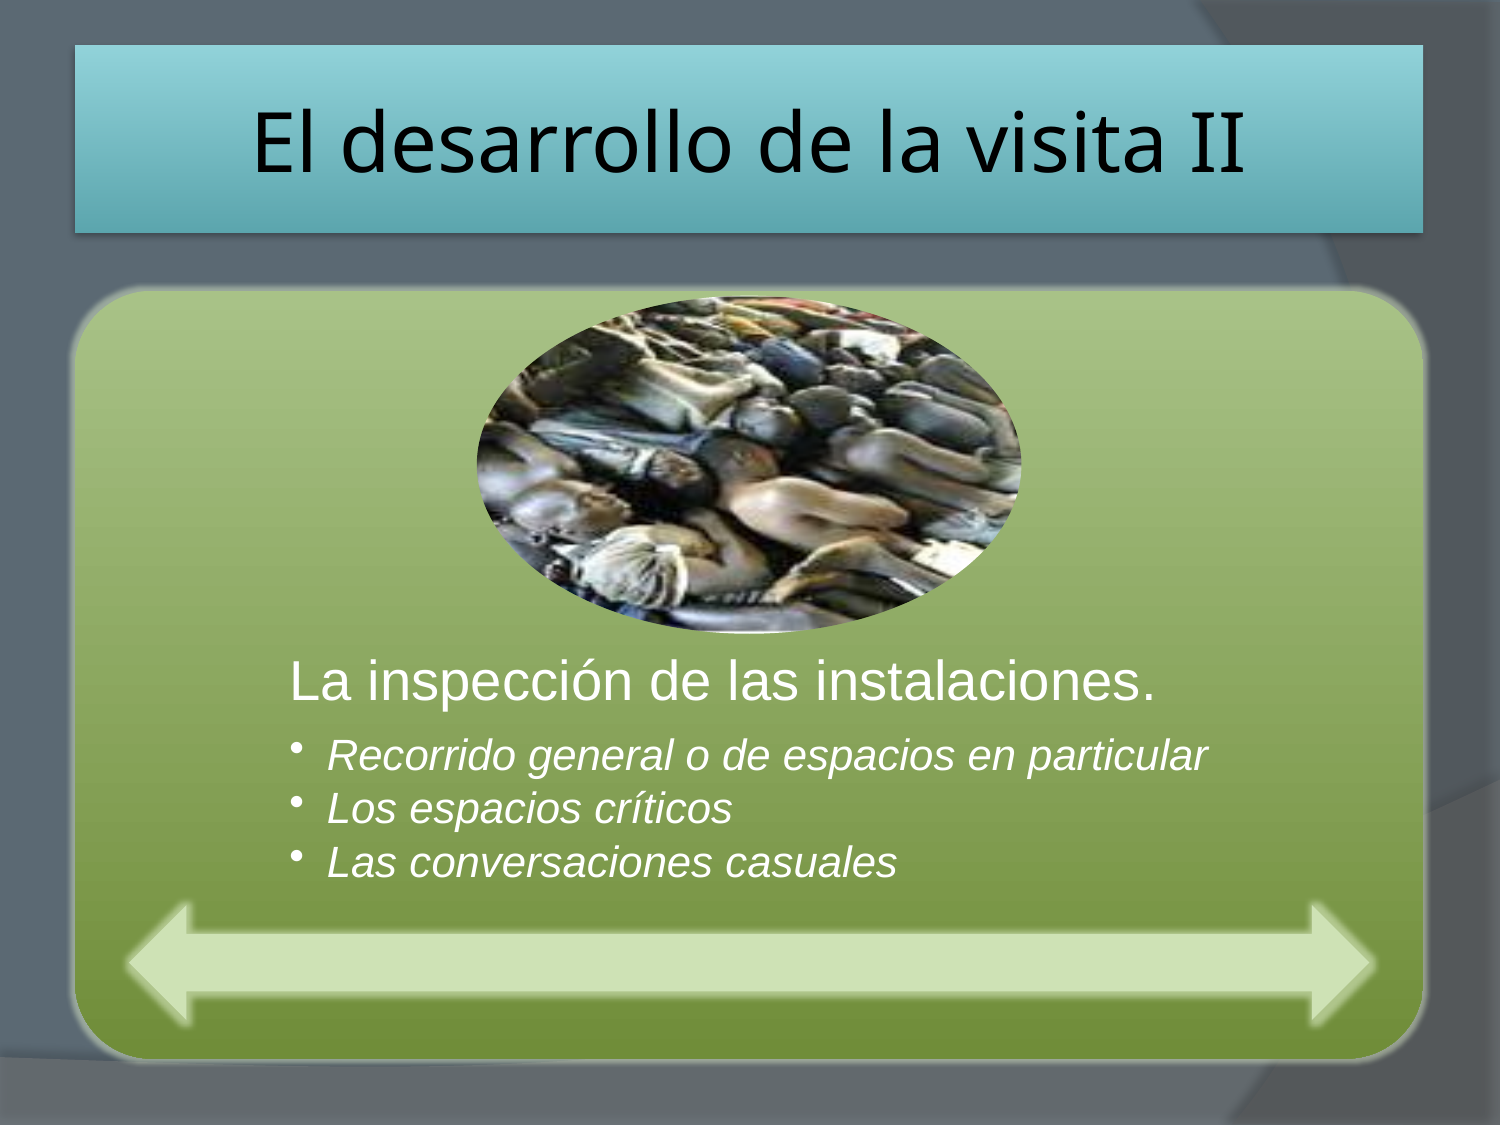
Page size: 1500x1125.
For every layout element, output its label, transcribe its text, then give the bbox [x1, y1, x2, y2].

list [74, 290, 1424, 1059]
title El desarrollo de la visita II [74, 44, 1424, 233]
